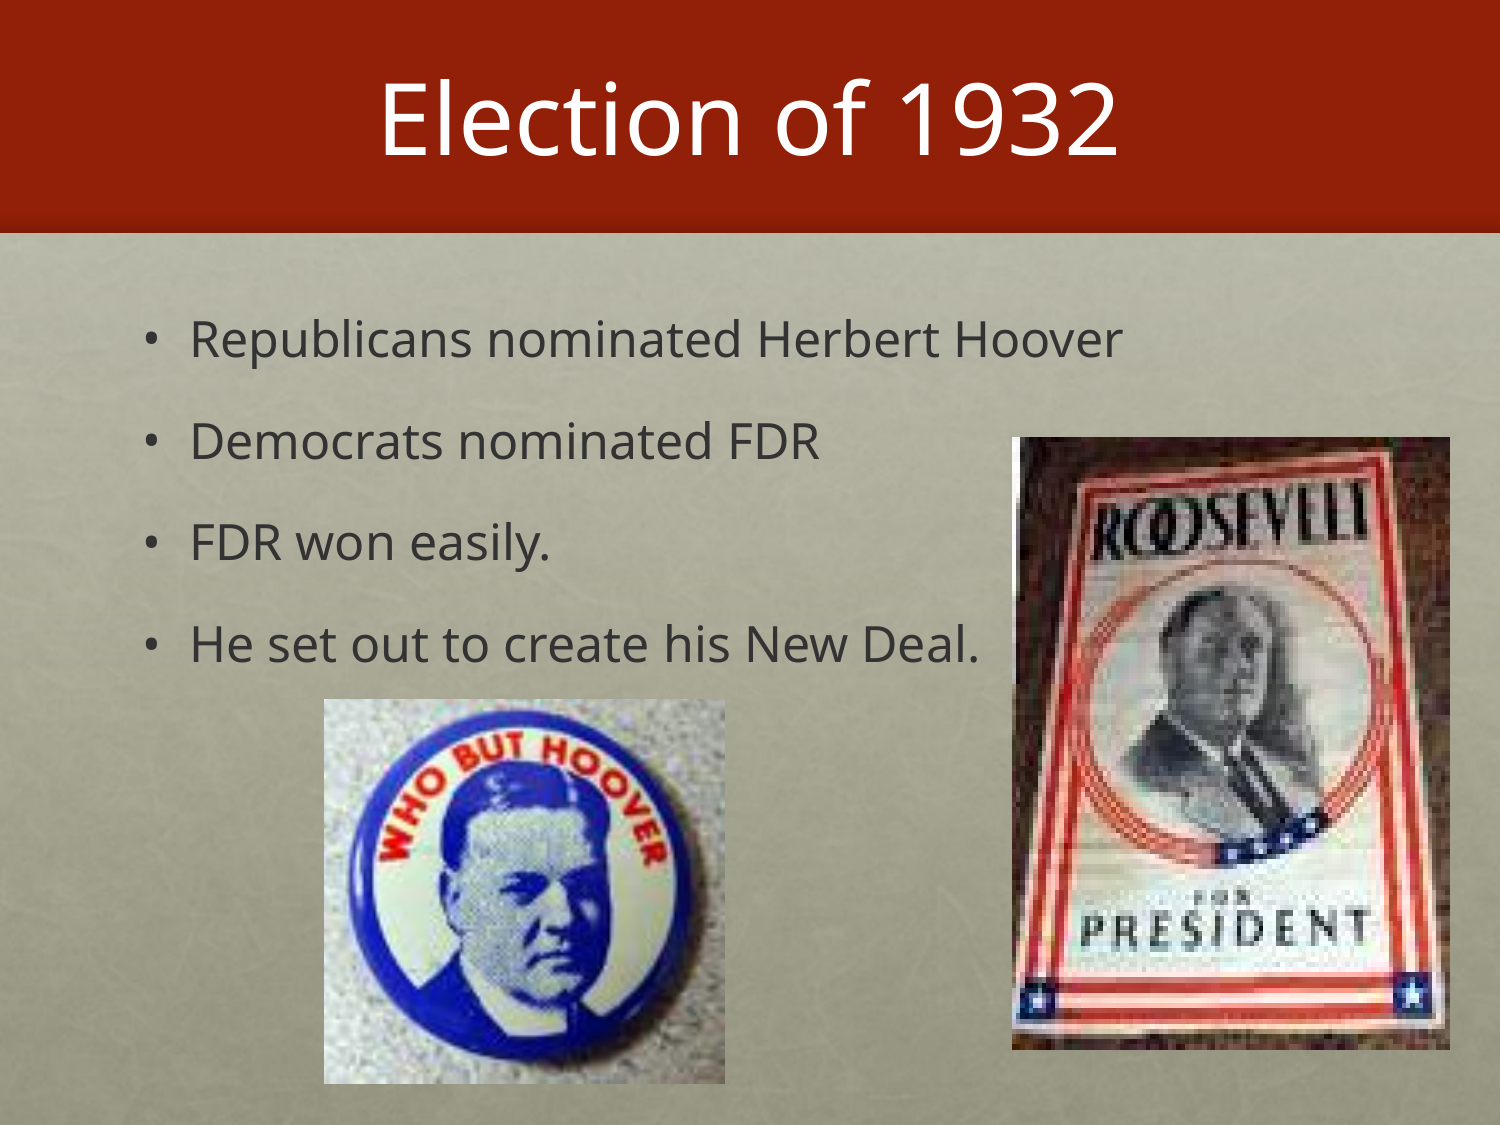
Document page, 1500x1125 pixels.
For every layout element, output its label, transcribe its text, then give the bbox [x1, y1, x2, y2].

list Republicans nominated Herbert Hoover Democrats nominated FDR FDR won easily. He set out to create his New Deal. [127, 299, 1372, 1005]
picture [0, 214, 1500, 1125]
title Election of 1932 [127, 10, 1372, 221]
